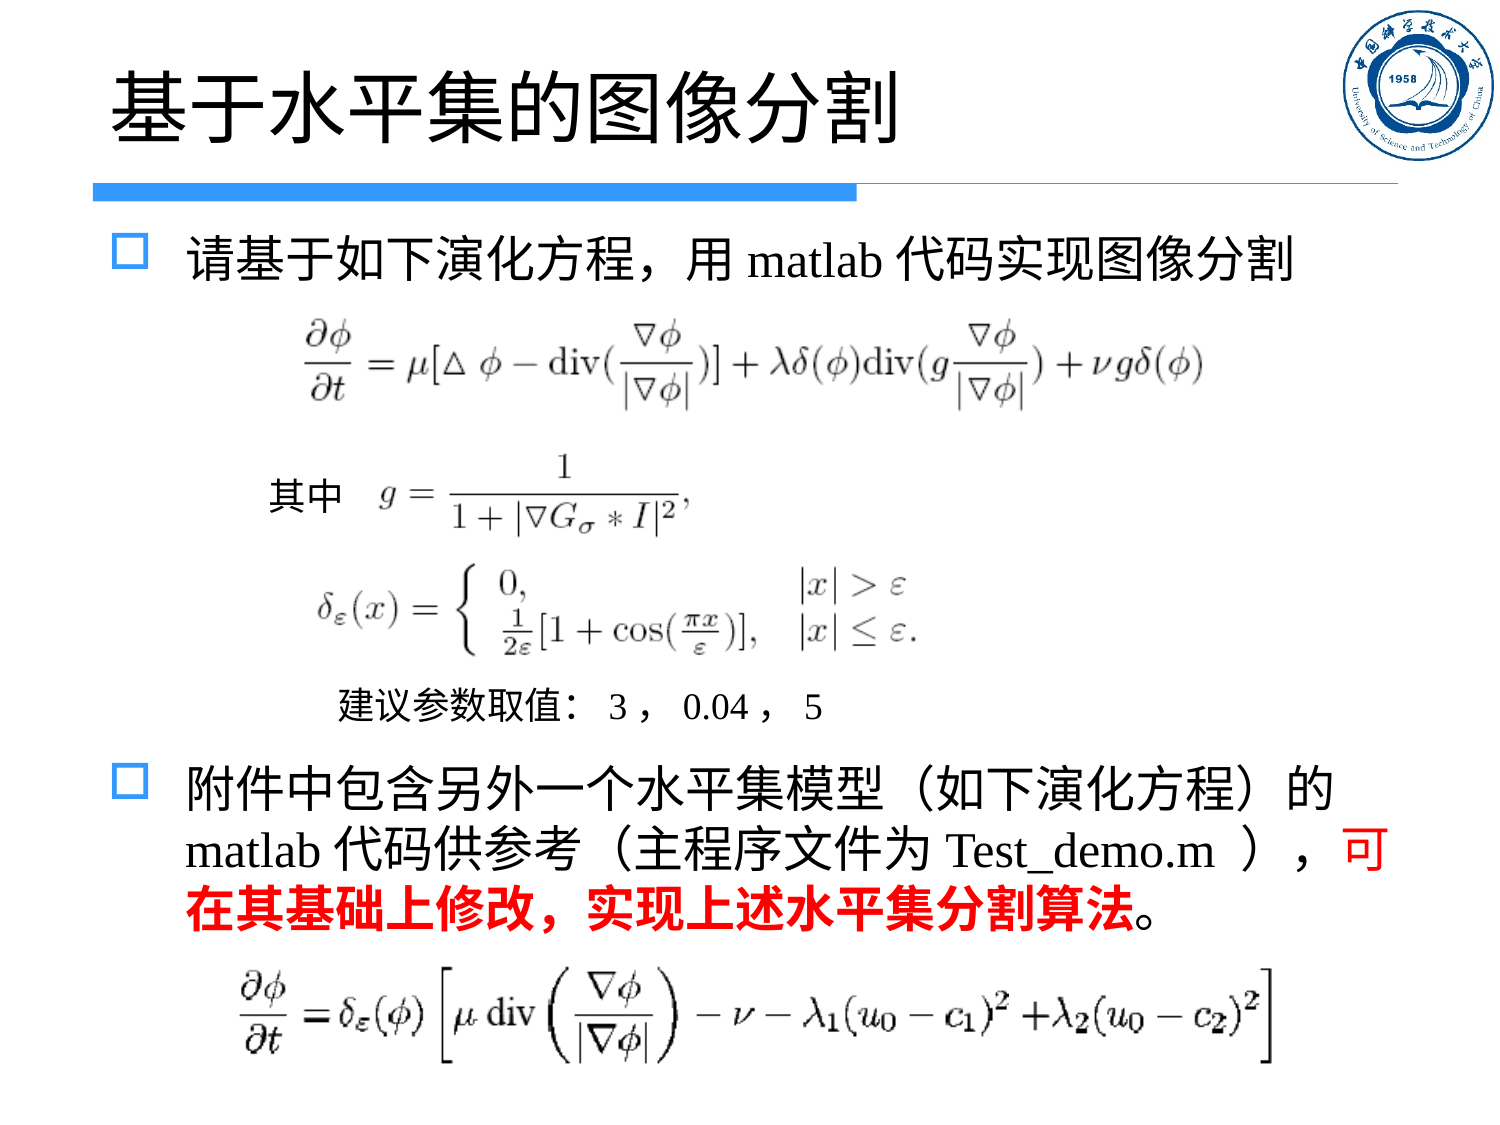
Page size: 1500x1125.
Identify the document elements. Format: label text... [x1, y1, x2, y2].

picture [1339, 2, 1494, 161]
picture [302, 443, 941, 670]
picture [290, 305, 1210, 415]
picture [215, 953, 1286, 1070]
text_box 其中 [253, 465, 357, 526]
title 基于水平集的图像分割 [94, 50, 1407, 161]
list 请基于如下演化方程，用matlab代码实现图像分割 附件中包含另外一个水平集模型（如下演化方程）的matlab代码供参考（主程序文件为Test_demo.m ），可在其基础上修改，实现上述水平集分割算法。 [92, 220, 1450, 1035]
